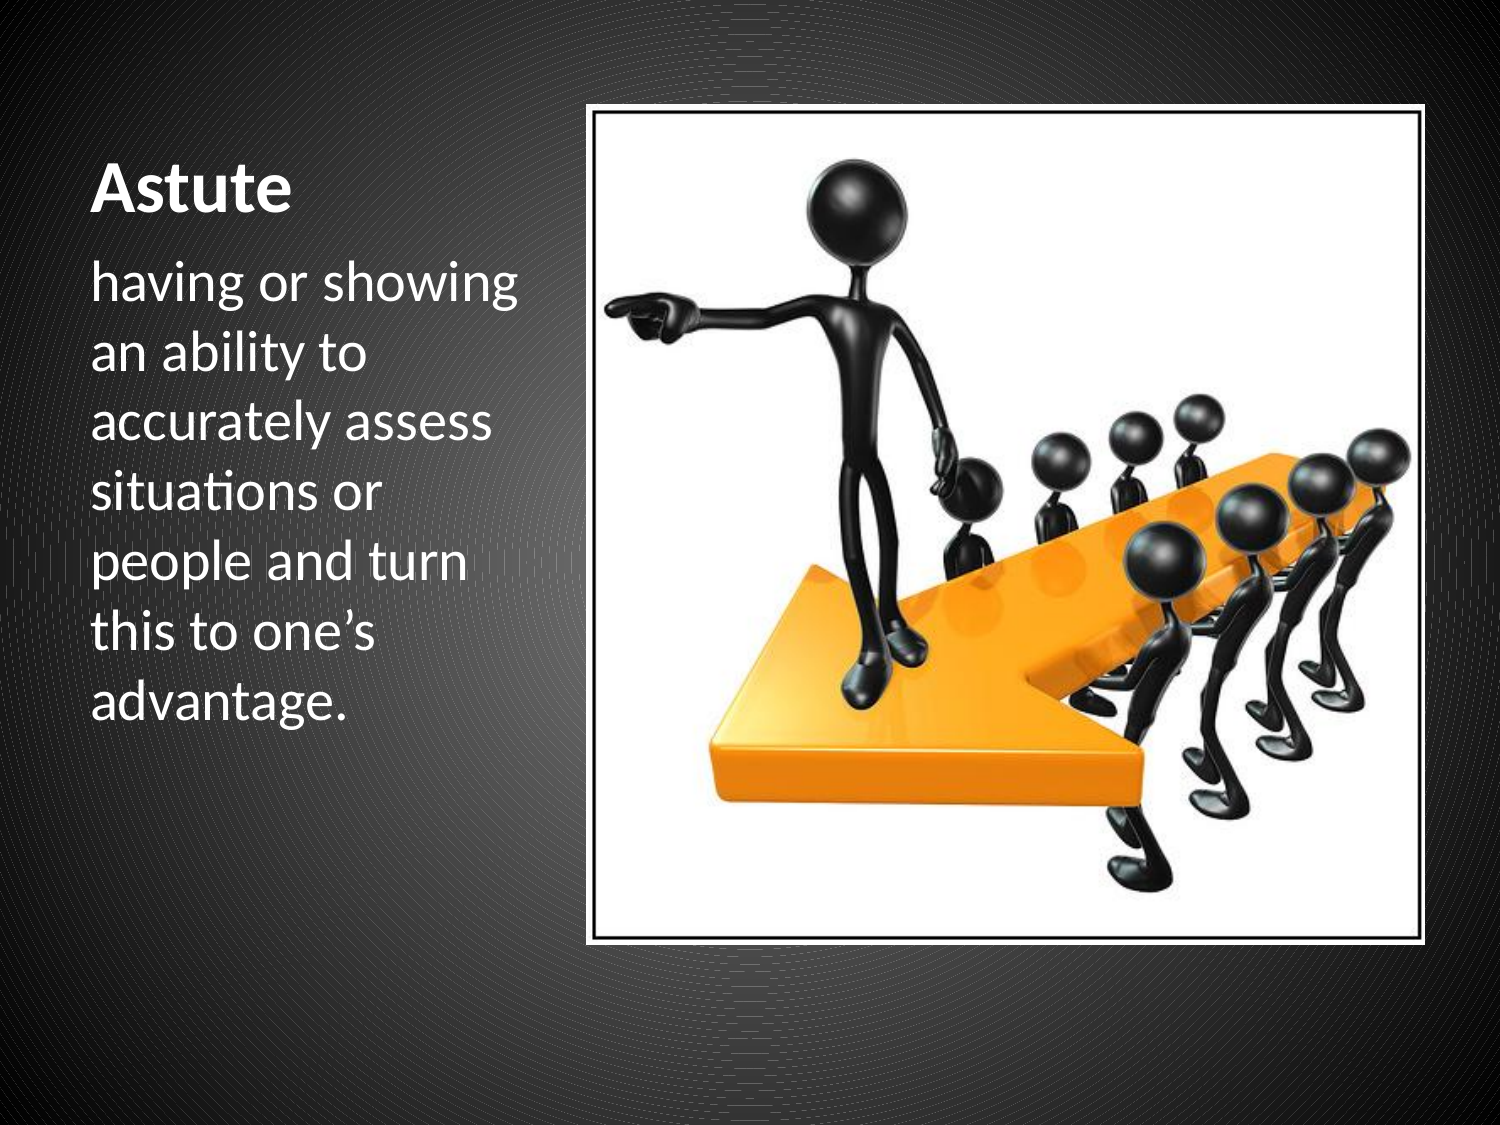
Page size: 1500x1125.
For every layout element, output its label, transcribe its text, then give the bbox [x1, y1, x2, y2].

title Astute [75, 44, 569, 235]
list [586, 44, 1426, 1006]
list having or showing an ability to accurately assess situations or people and turn this to one’s advantage. [75, 235, 569, 1005]
